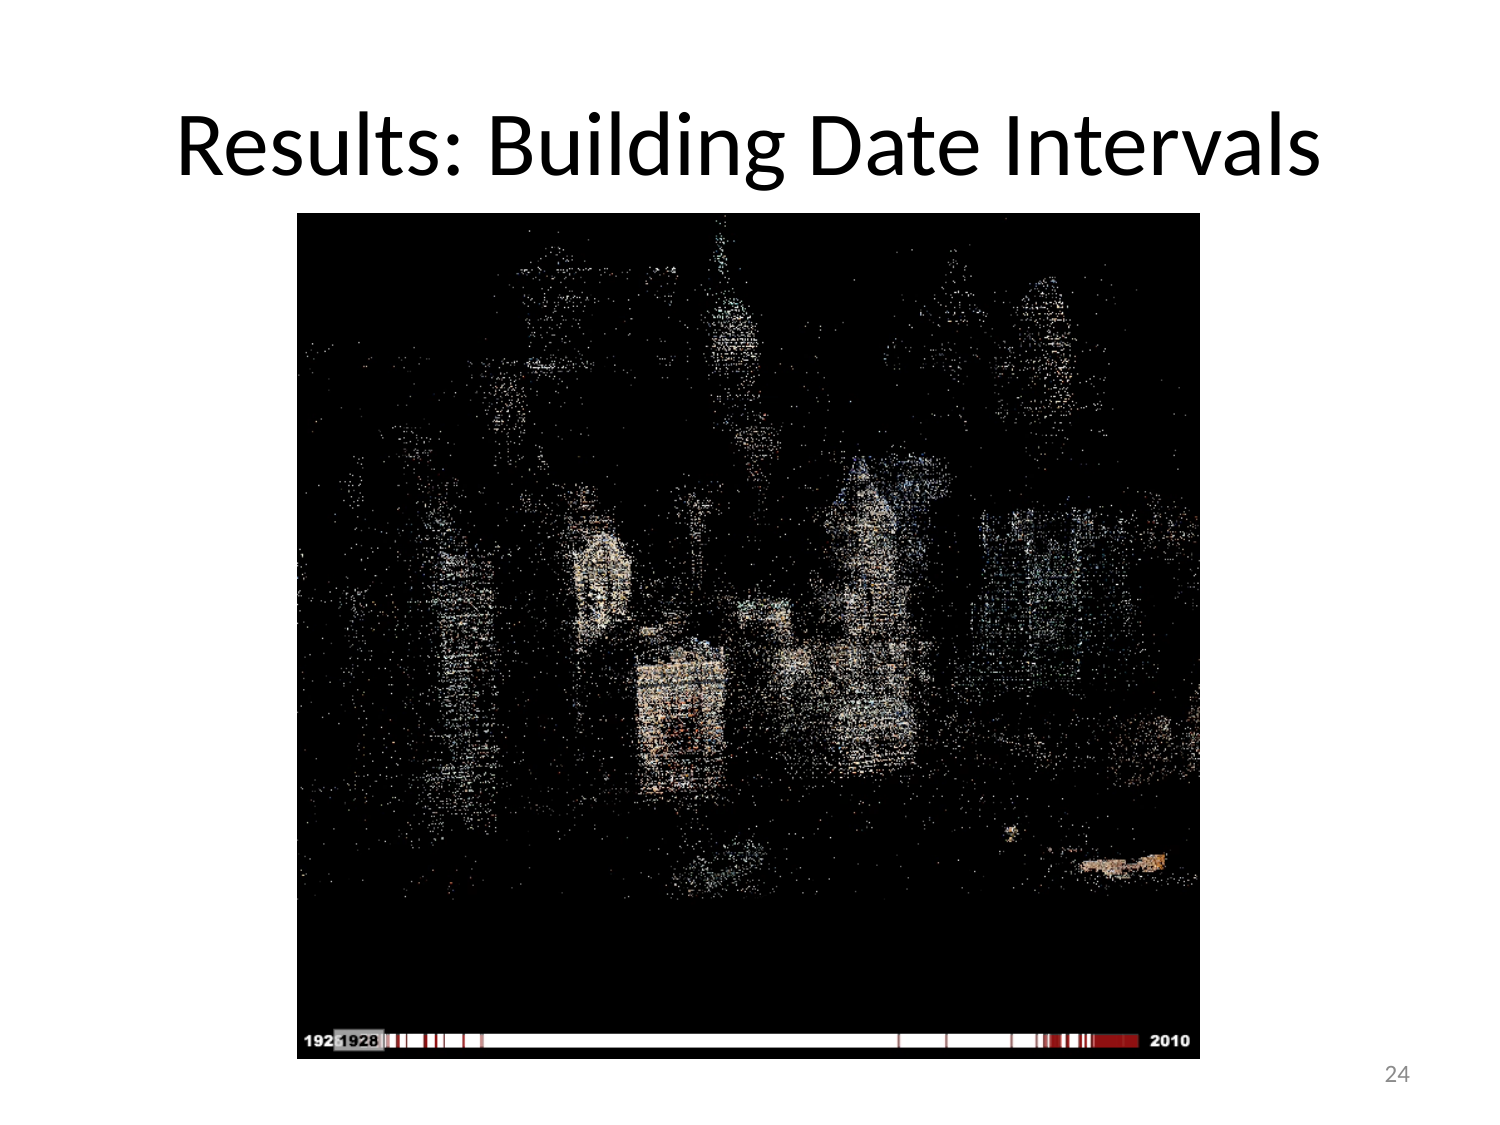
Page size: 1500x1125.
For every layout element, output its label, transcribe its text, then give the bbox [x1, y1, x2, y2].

title Results: Building Date Intervals [75, 45, 1425, 233]
slide_number 24 [1074, 1042, 1425, 1103]
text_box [296, 212, 1201, 1060]
